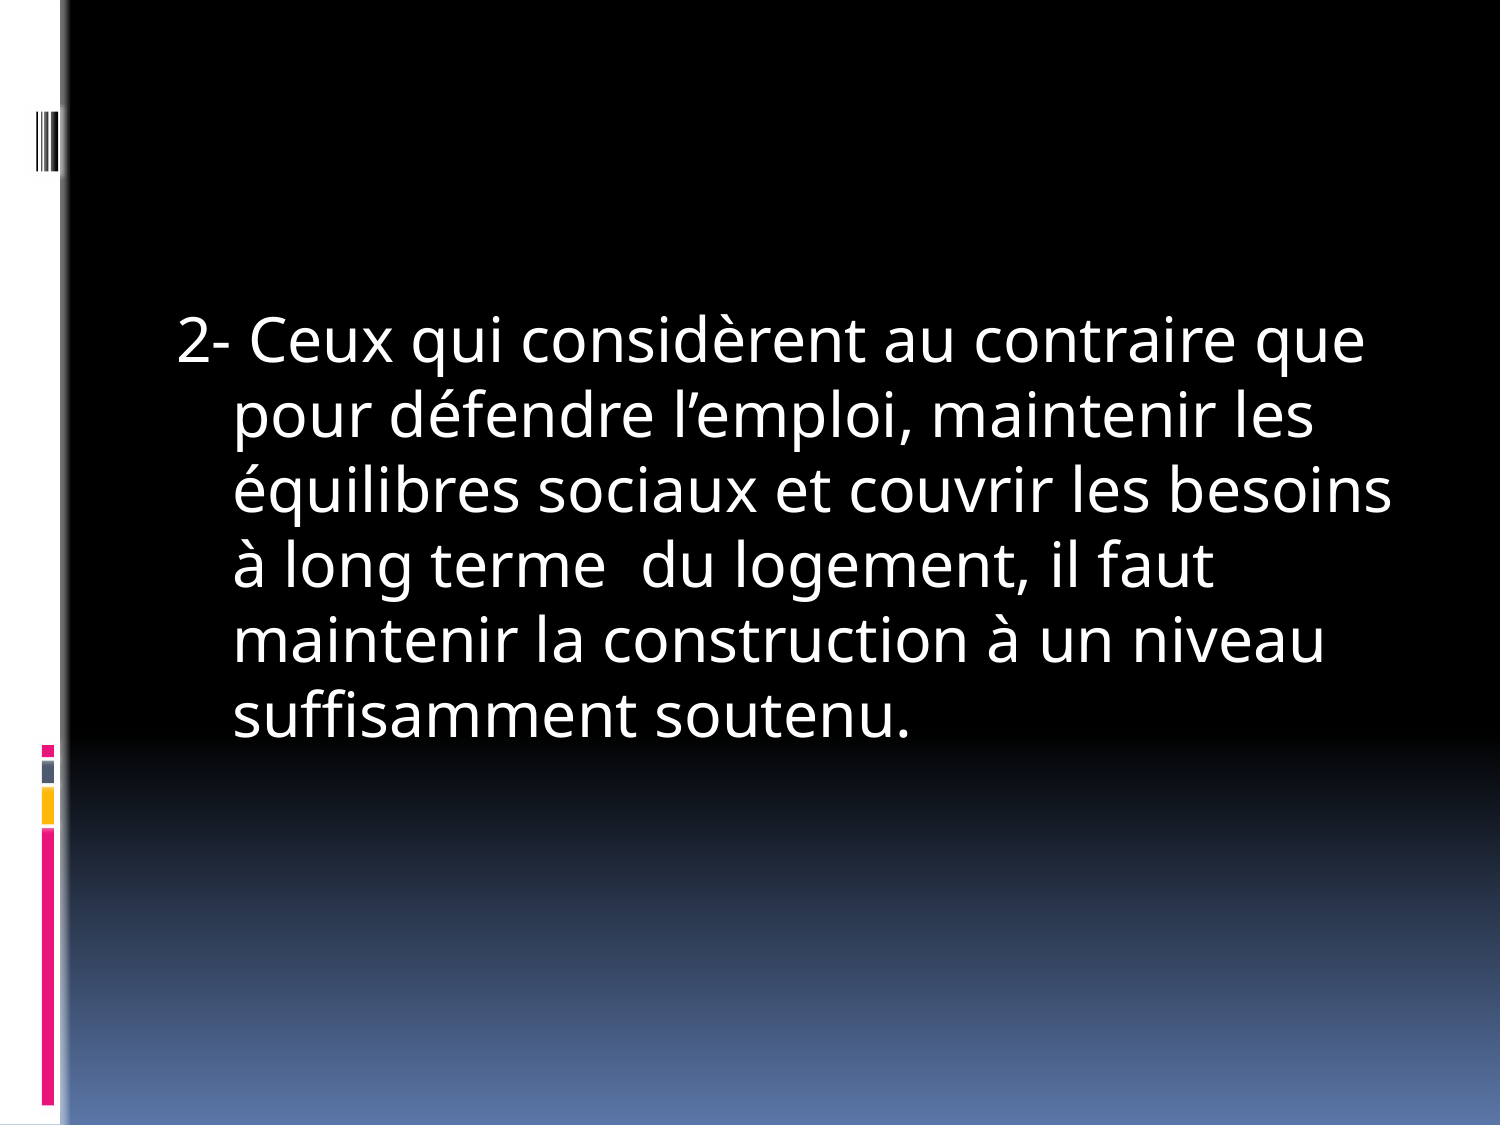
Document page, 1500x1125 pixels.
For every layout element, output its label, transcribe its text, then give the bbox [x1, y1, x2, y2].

list 2- Ceux qui considèrent au contraire que pour défendre l’emploi, maintenir les équilibres sociaux et couvrir les besoins à long terme du logement, il faut maintenir la construction à un niveau suffisamment soutenu. [150, 292, 1425, 1043]
